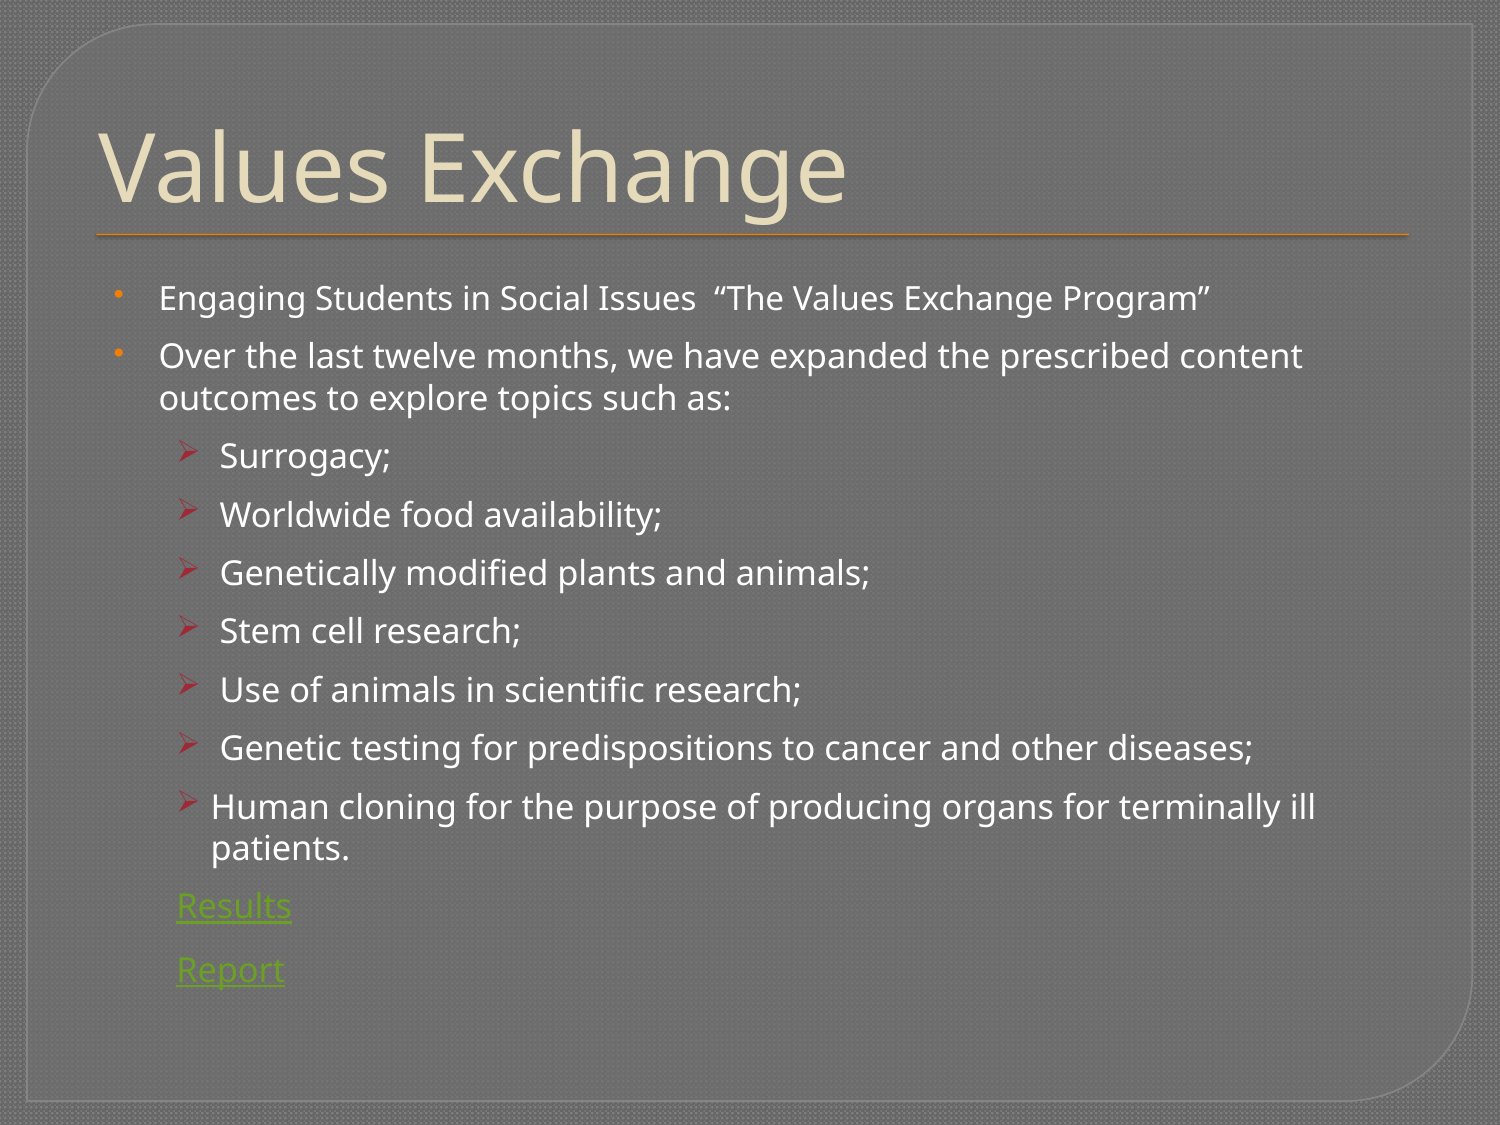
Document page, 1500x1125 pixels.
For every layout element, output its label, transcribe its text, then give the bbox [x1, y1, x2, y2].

list Engaging Students in Social Issues “The Values Exchange Program” Over the last twelve months, we have expanded the prescribed content outcomes to explore topics such as: Surrogacy; Worldwide food availability; Genetically modified plants and animals; Stem cell research; Use of animals in scientific research; Genetic testing for predispositions to cancer and other diseases; Human cloning for the purpose of producing organs for terminally ill patients. Results Report [100, 270, 1425, 1013]
title Values Exchange [75, 41, 1425, 230]
